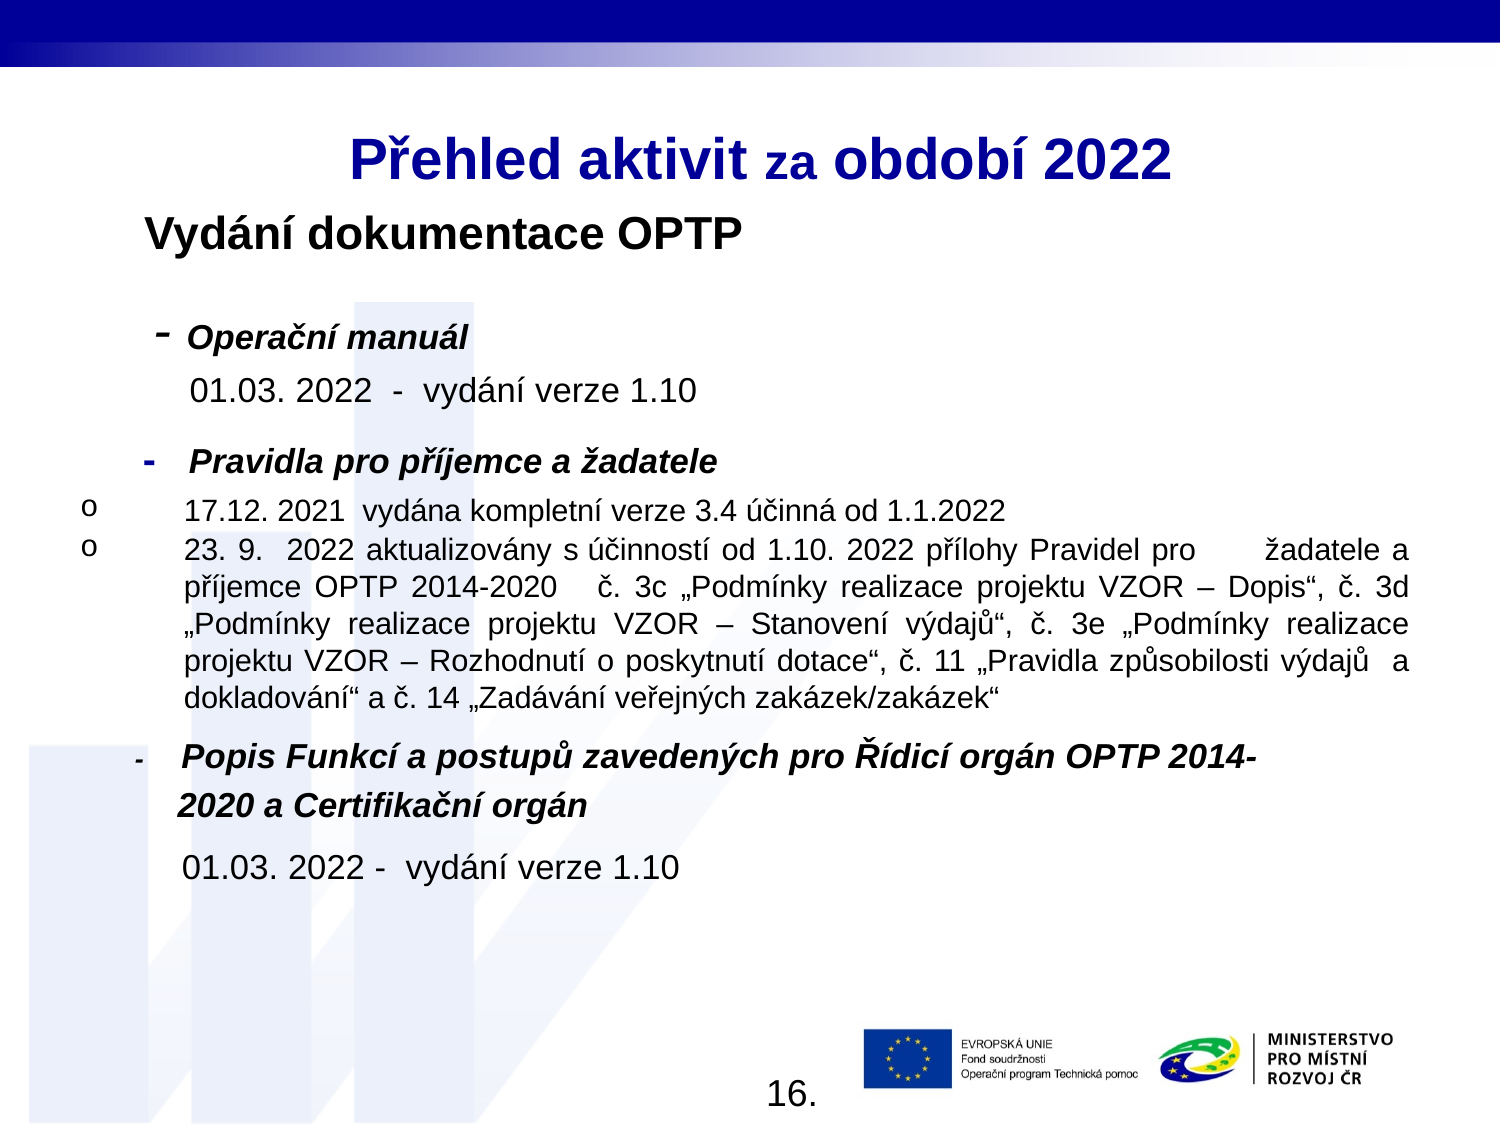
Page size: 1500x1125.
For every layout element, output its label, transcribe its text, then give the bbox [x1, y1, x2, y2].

text_box 16. [751, 1061, 835, 1122]
title Přehled aktivit za období 2022 [64, 113, 1425, 197]
list Vydání dokumentace OPTP - Operační manuál 01.03. 2022 - vydání verze 1.10 - Pravidla pro příjemce a žadatele 17.12. 2021 vydána kompletní verze 3.4 účinná od 1.1.2022 23. 9. 2022 aktualizovány s účinností od 1.10. 2022 přílohy Pravidel pro žadatele a příjemce OPTP 2014-2020 č. 3c „Podmínky realizace projektu VZOR – Dopis“, č. 3d „Podmínky realizace projektu VZOR – Stanovení výdajů“, č. 3e „Podmínky realizace projektu VZOR – Rozhodnutí o poskytnutí dotace“, č. 11 „Pravidla způsobilosti výdajů a dokladování“ a č. 14 „Zadávání veřejných zakázek/zakázek“ - Popis Funkcí a postupů zavedených pro Řídicí orgán OPTP 2014- 2020 a Certifikační orgán 01.03. 2022 - vydání verze 1.10 [64, 197, 1425, 1059]
picture [29, 302, 1412, 1125]
